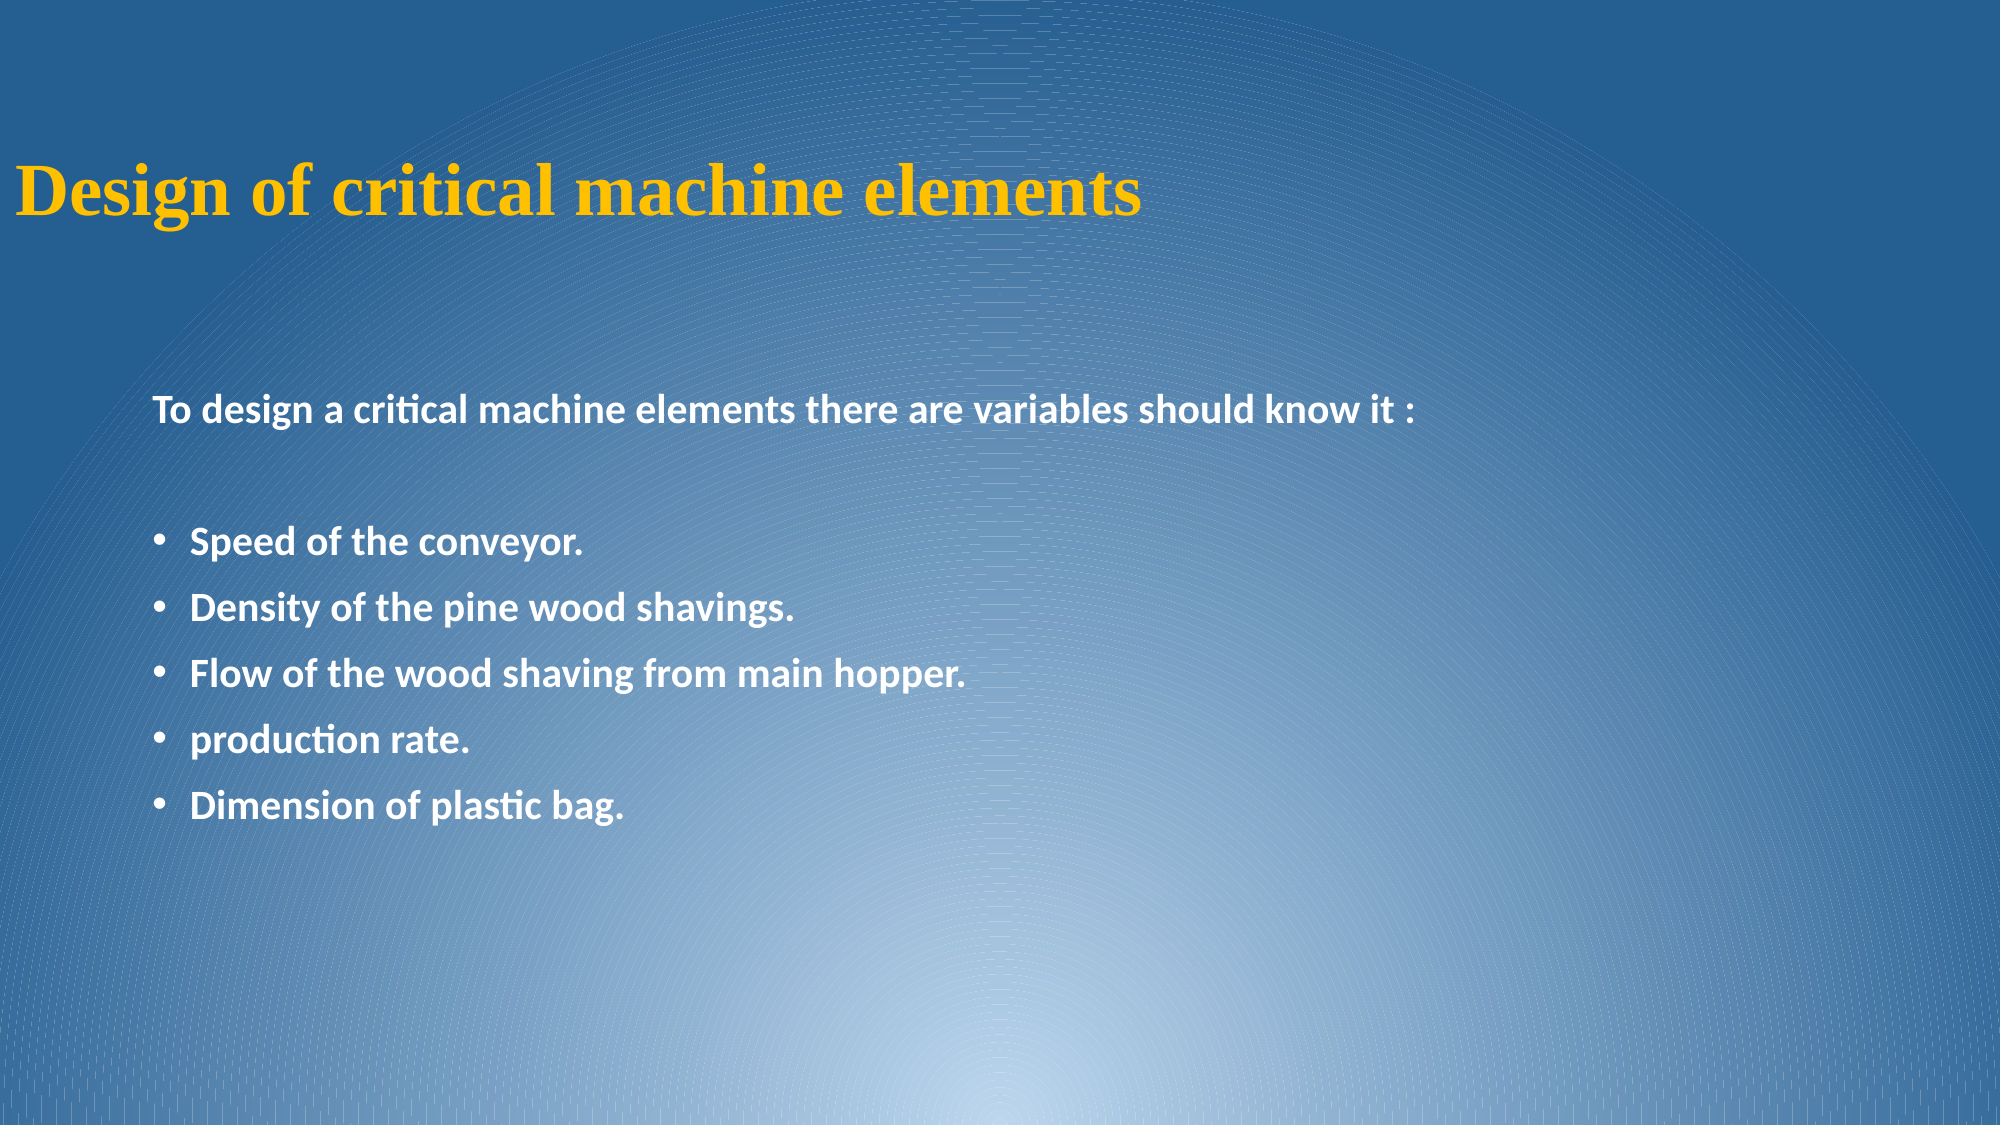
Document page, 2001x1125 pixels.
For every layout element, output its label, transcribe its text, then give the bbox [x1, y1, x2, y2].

title Design of critical machine elements [0, 82, 1725, 300]
list To design a critical machine elements there are variables should know it : Speed of the conveyor. Density of the pine wood shavings. Flow of the wood shaving from main hopper. production rate. Dimension of plastic bag. [137, 299, 1863, 1014]
